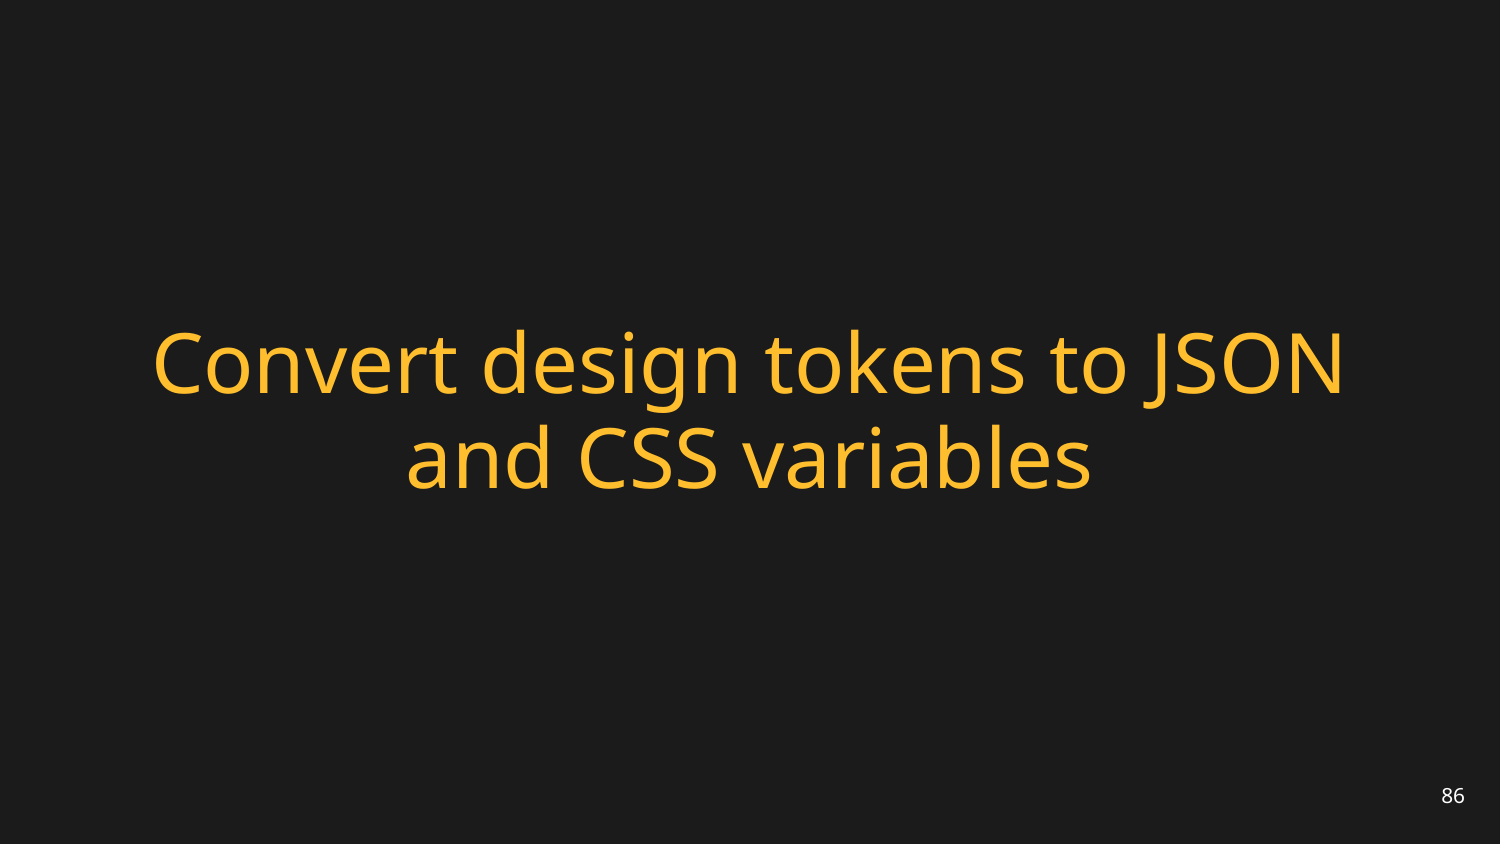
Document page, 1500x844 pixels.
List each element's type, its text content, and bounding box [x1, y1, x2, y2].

title Convert design tokens to JSON and CSS variables [51, 72, 1449, 753]
slide_number 86 [1389, 764, 1480, 830]
